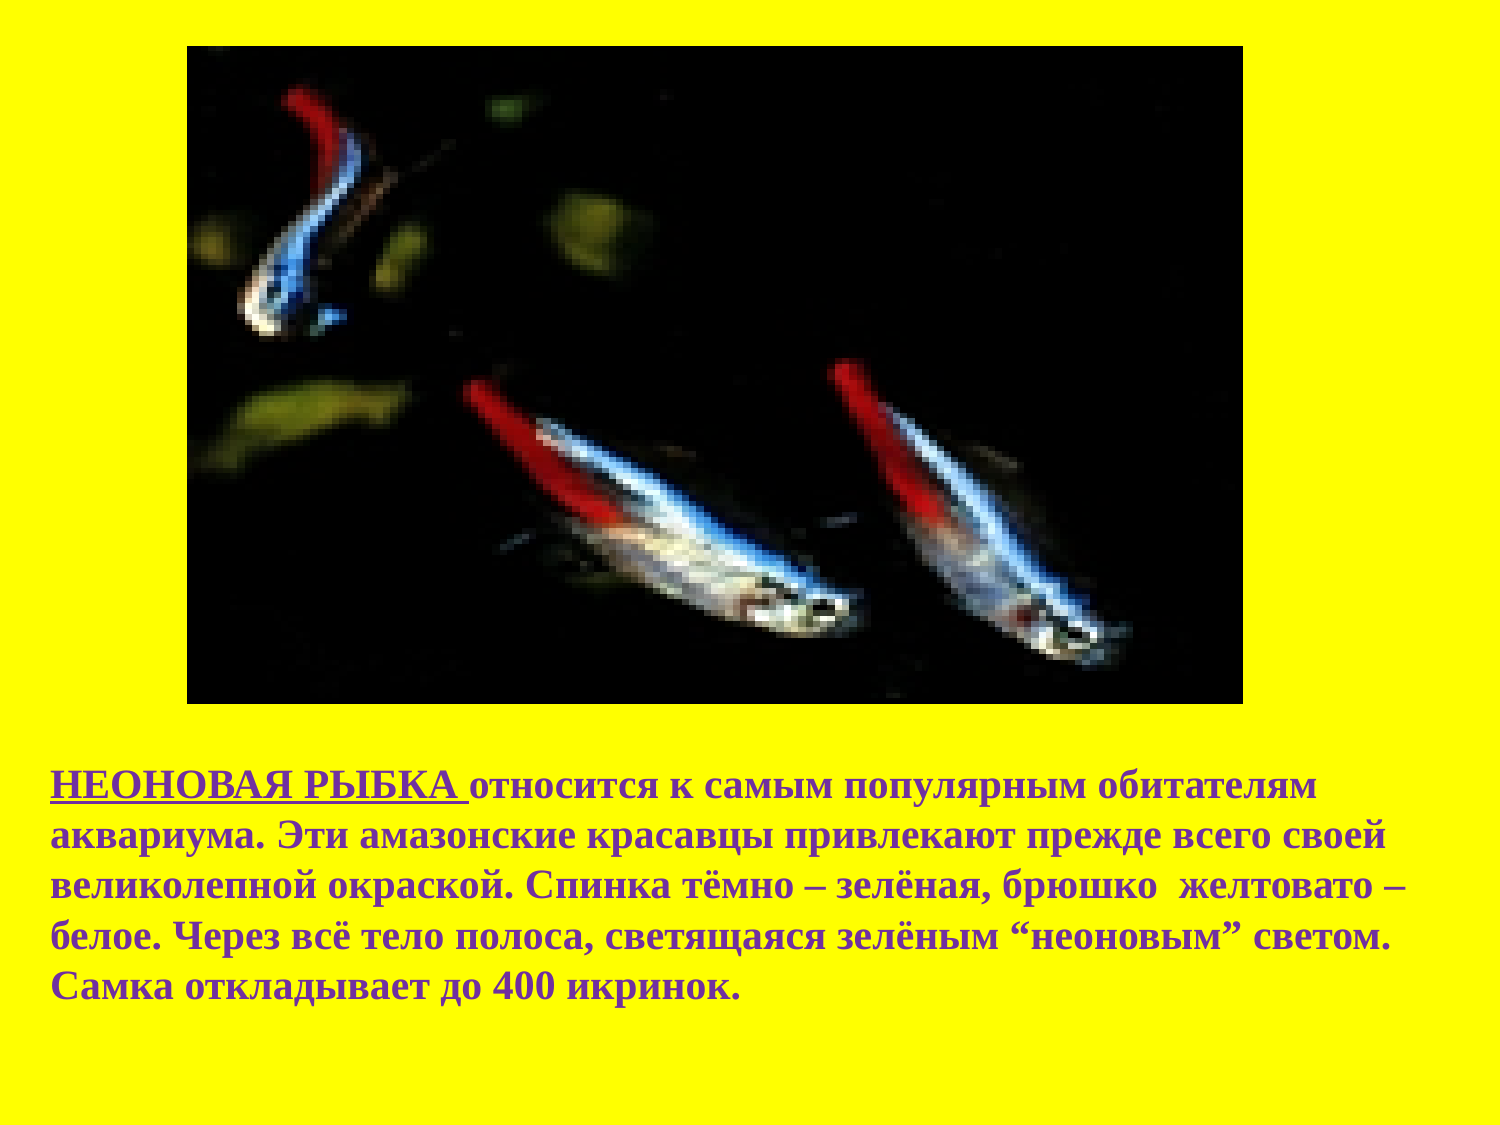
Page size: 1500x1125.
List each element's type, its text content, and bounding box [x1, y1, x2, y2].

picture [187, 46, 1243, 704]
text_box НЕОНОВАЯ РЫБКА относится к самым популярным обитателям аквариума. Эти амазонские красавцы привлекают прежде всего своей великолепной окраской. Спинка тёмно – зелёная, брюшко желтовато – белое. Через всё тело полоса, светящаяся зелёным “неоновым” светом. Самка откладывает до 400 икринок. [35, 749, 1465, 1065]
